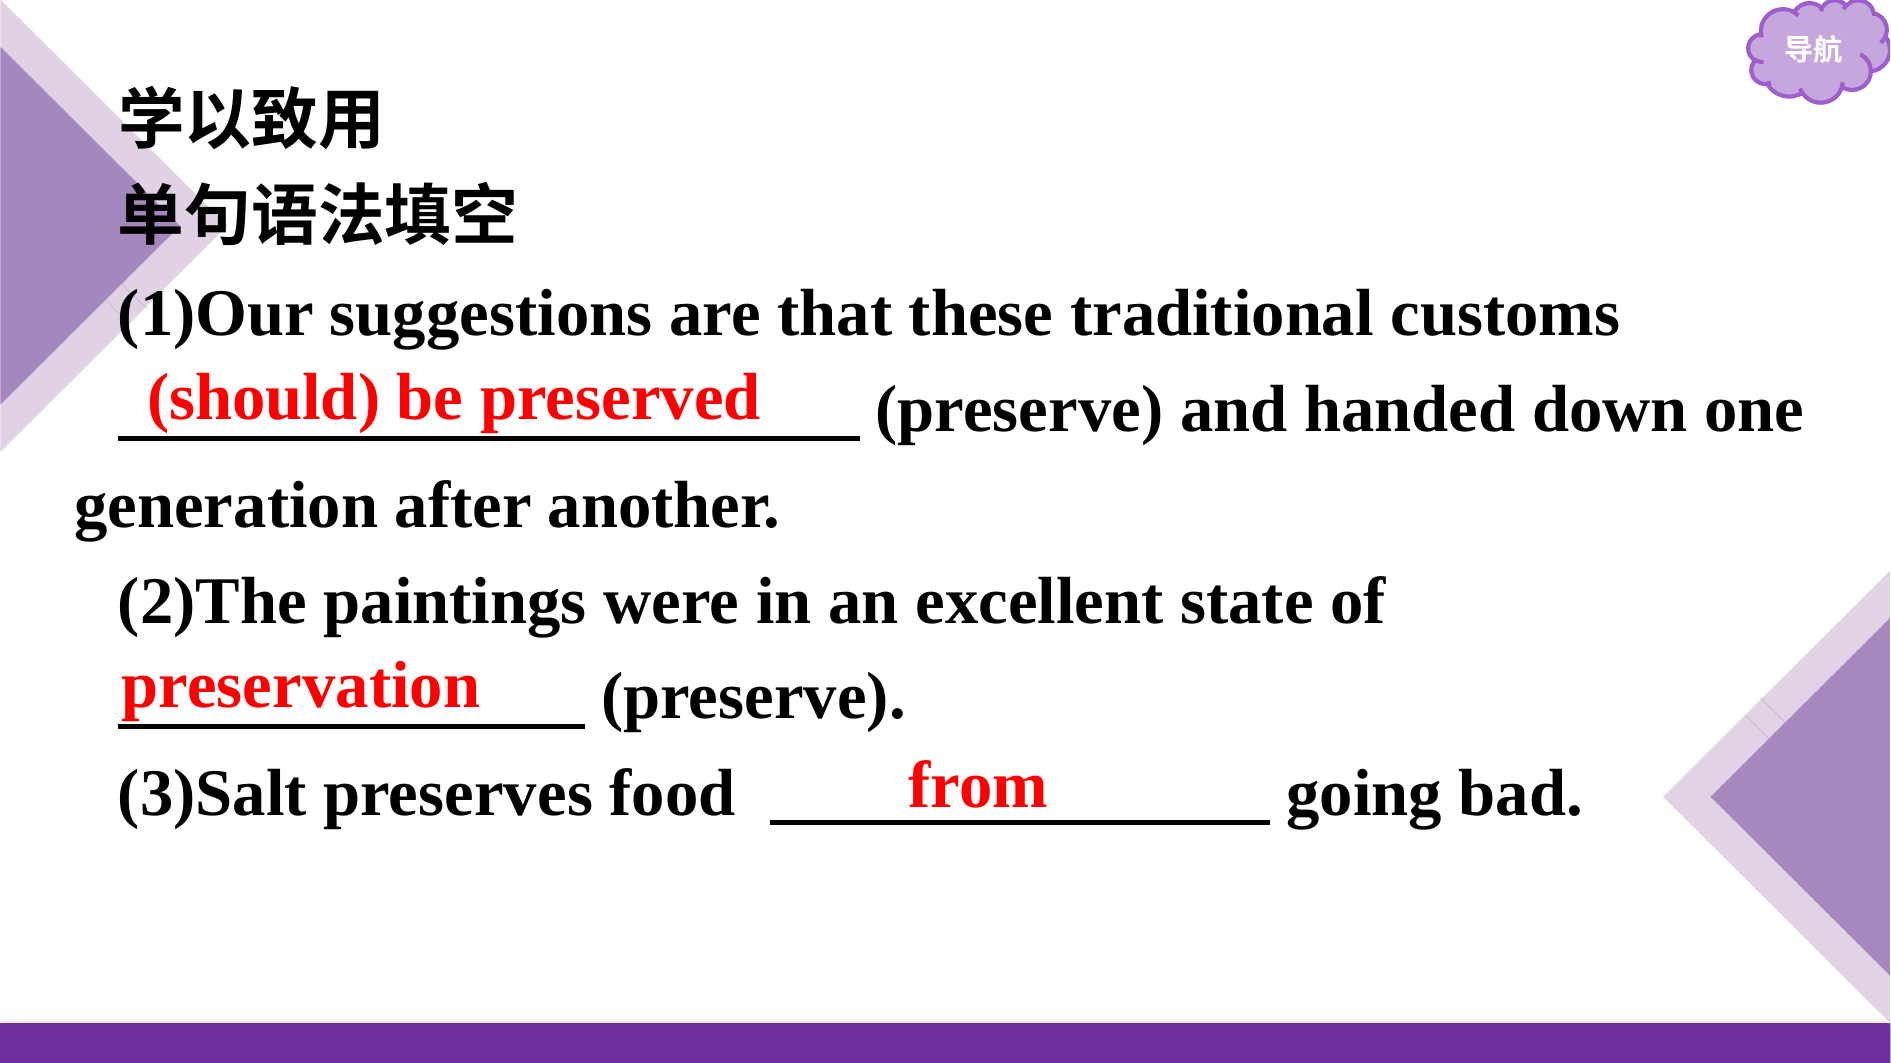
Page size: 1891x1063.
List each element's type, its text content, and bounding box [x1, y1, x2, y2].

text_box (should) be preserved [132, 345, 777, 441]
text_box from [893, 732, 1064, 828]
text_box preservation [106, 632, 496, 728]
text_box 学以致用 单句语法填空 (1)Our suggestions are that these traditional customs (preserve) and handed down one generation after another. (2)The paintings were in an excellent state of (preserve). (3)Salt preserves food going bad. [59, 53, 1833, 836]
picture [1, 0, 230, 451]
picture [1660, 570, 1890, 1024]
